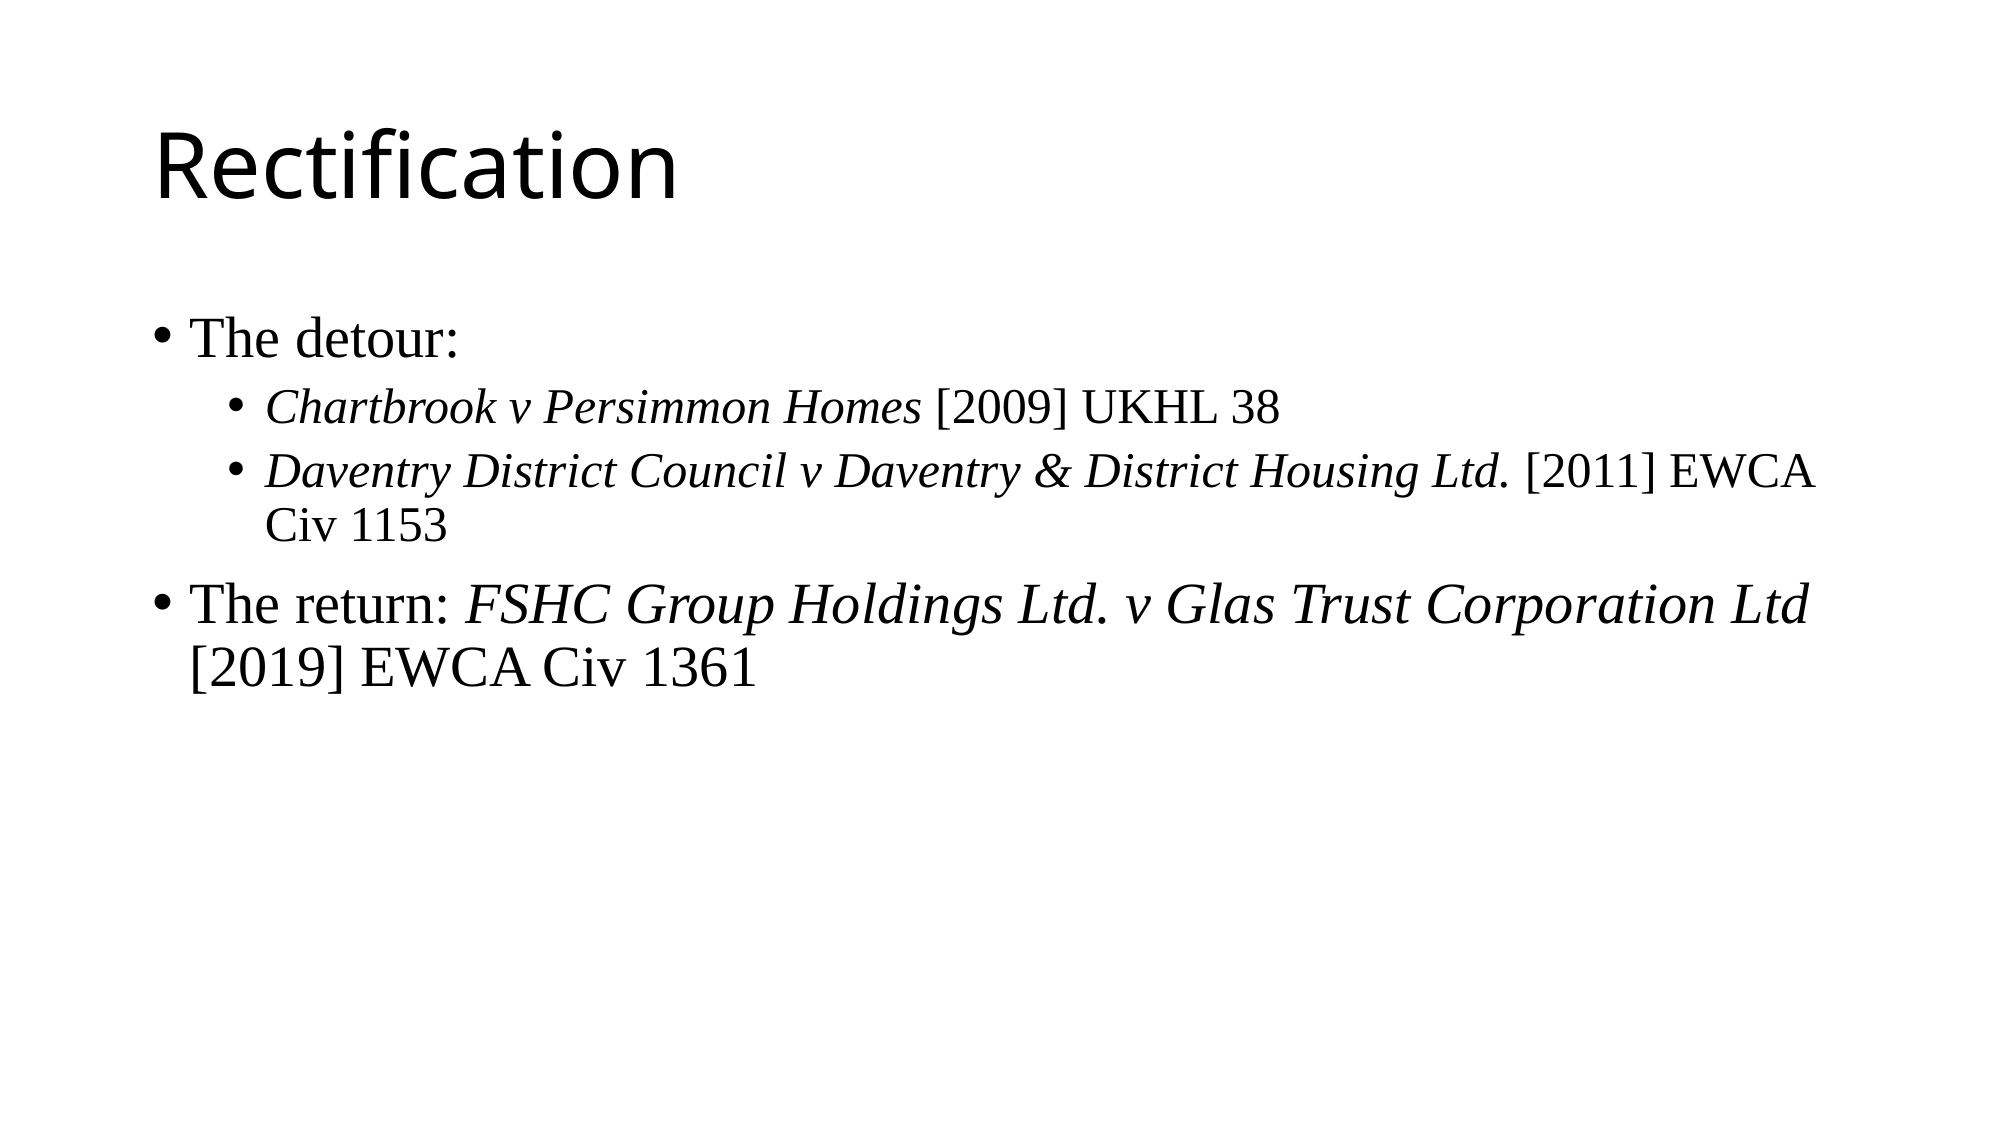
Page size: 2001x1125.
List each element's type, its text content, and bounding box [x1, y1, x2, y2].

title Rectification [137, 59, 1863, 278]
list The detour: Chartbrook v Persimmon Homes [2009] UKHL 38 Daventry District Council v Daventry & District Housing Ltd. [2011] EWCA Civ 1153 The return: FSHC Group Holdings Ltd. v Glas Trust Corporation Ltd [2019] EWCA Civ 1361 [137, 299, 1863, 1014]
